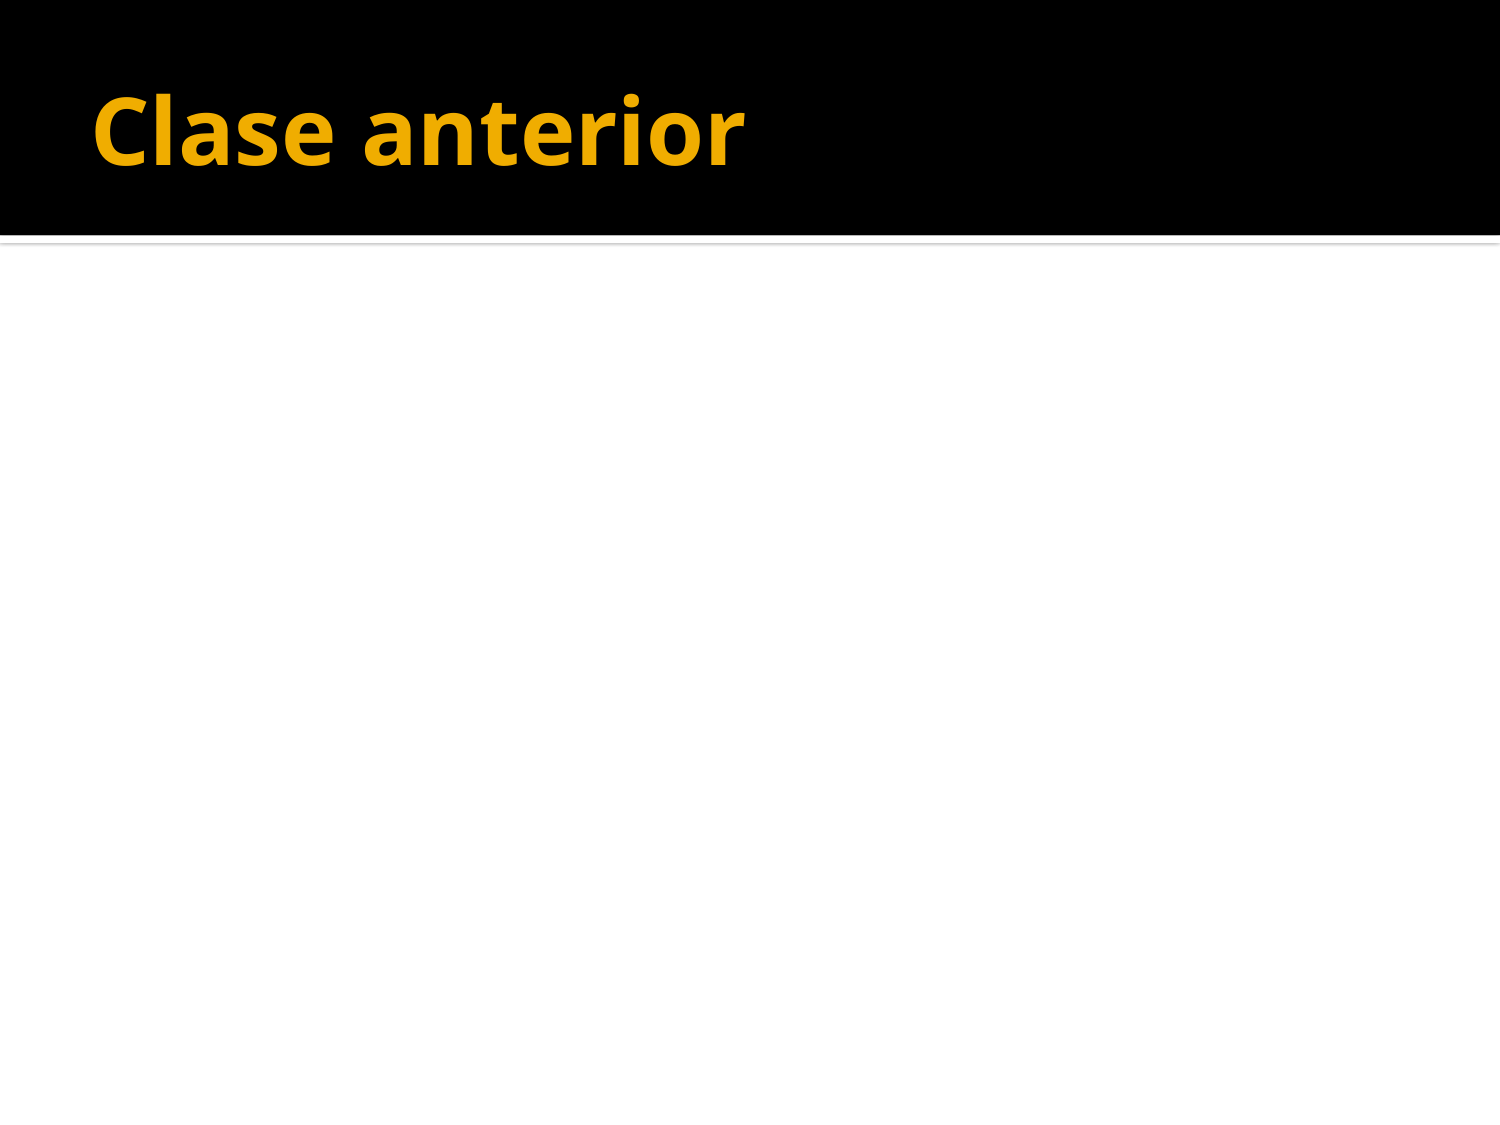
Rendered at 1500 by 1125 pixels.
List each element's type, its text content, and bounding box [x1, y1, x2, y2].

title Clase anterior [75, 25, 1425, 231]
